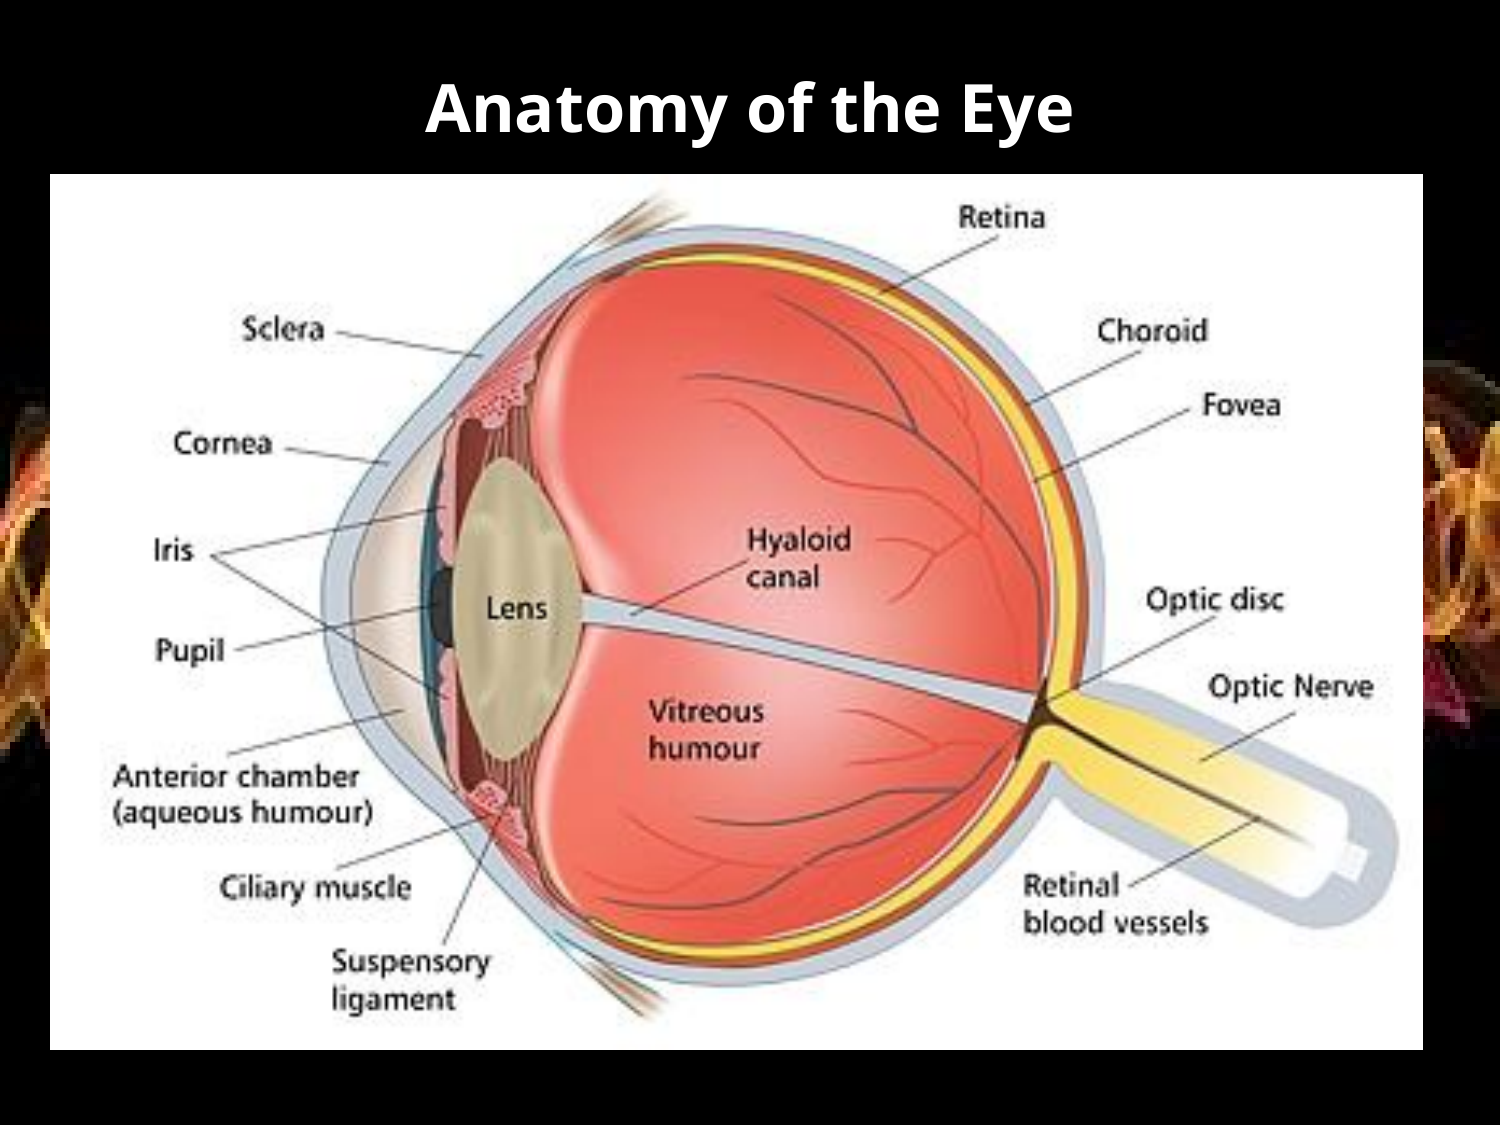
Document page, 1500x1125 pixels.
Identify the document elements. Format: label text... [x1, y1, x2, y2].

picture [0, 0, 1500, 1125]
title Anatomy of the Eye [112, 12, 1388, 174]
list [49, 174, 1423, 1051]
